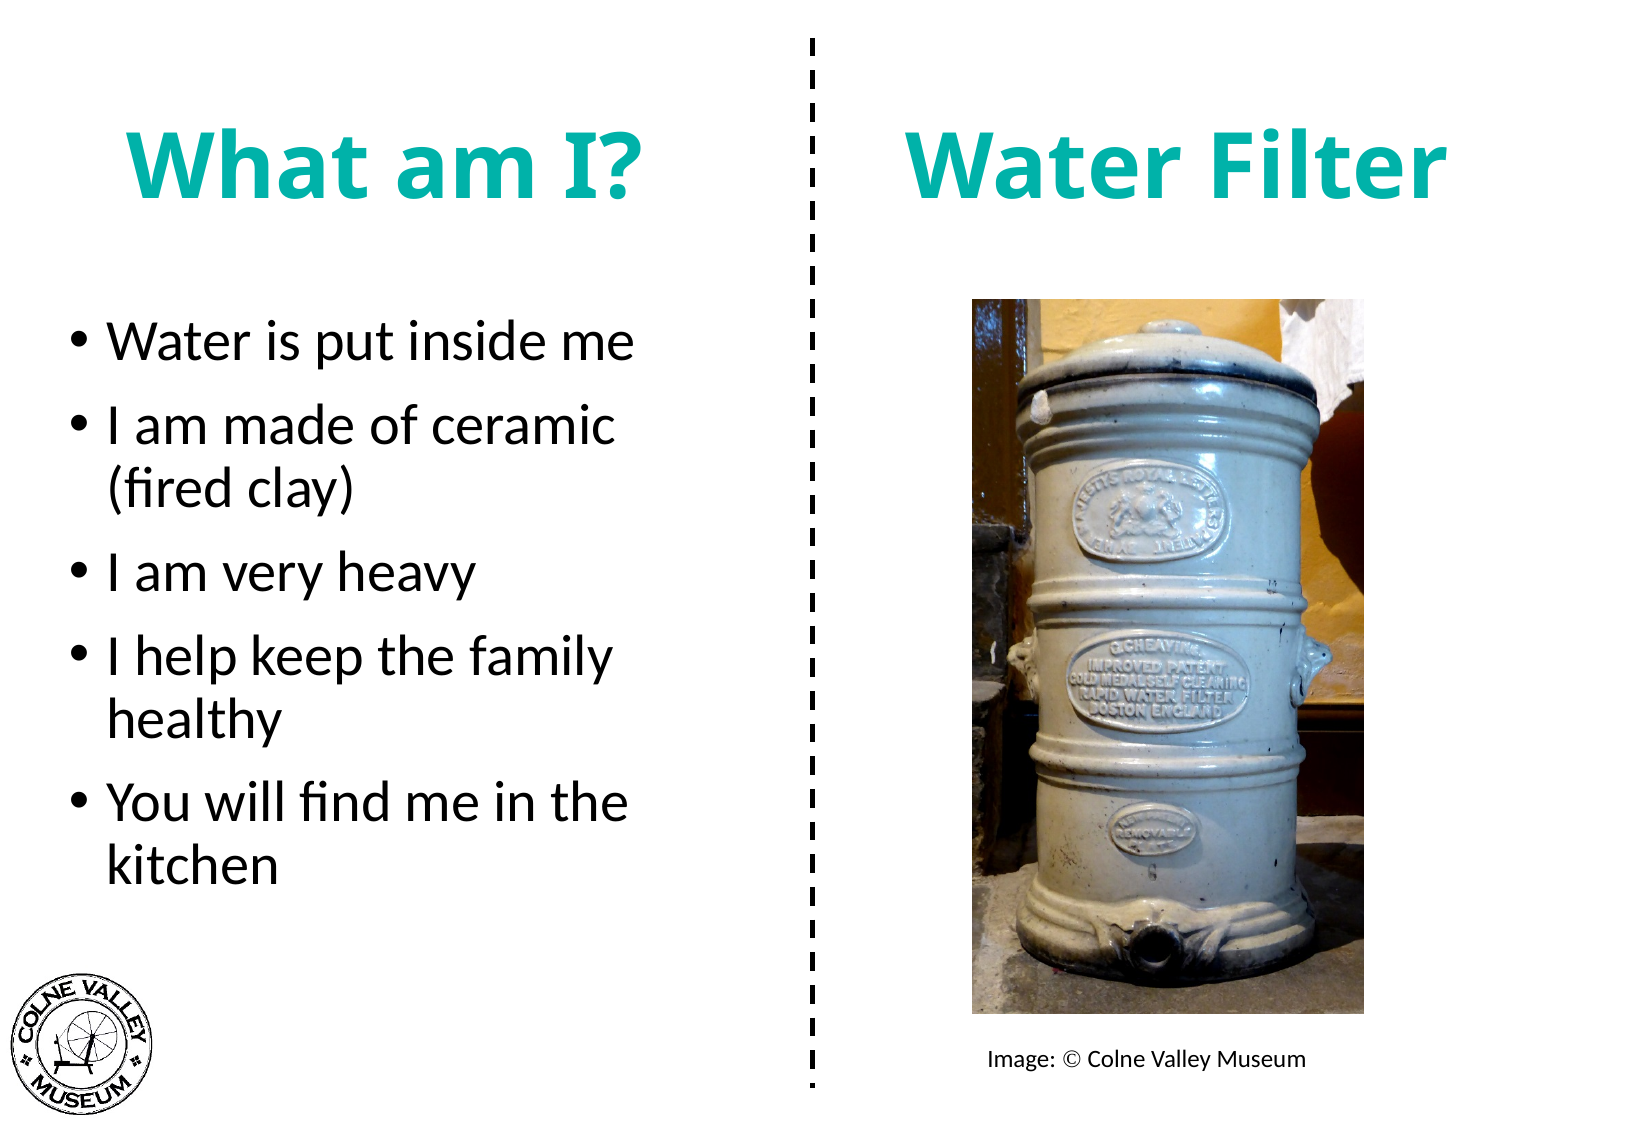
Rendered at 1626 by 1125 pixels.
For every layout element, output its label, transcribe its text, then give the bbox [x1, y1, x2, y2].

text_box Water Filter [890, 59, 1524, 278]
list Water is put inside me I am made of ceramic (fired clay) I am very heavy I help keep the family healthy You will find me in the kitchen [53, 303, 745, 1017]
text_box Image:  Colne Valley Museum [972, 1035, 1523, 1081]
title What am I? [111, 59, 745, 278]
picture [0, 965, 158, 1125]
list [972, 299, 1364, 1014]
